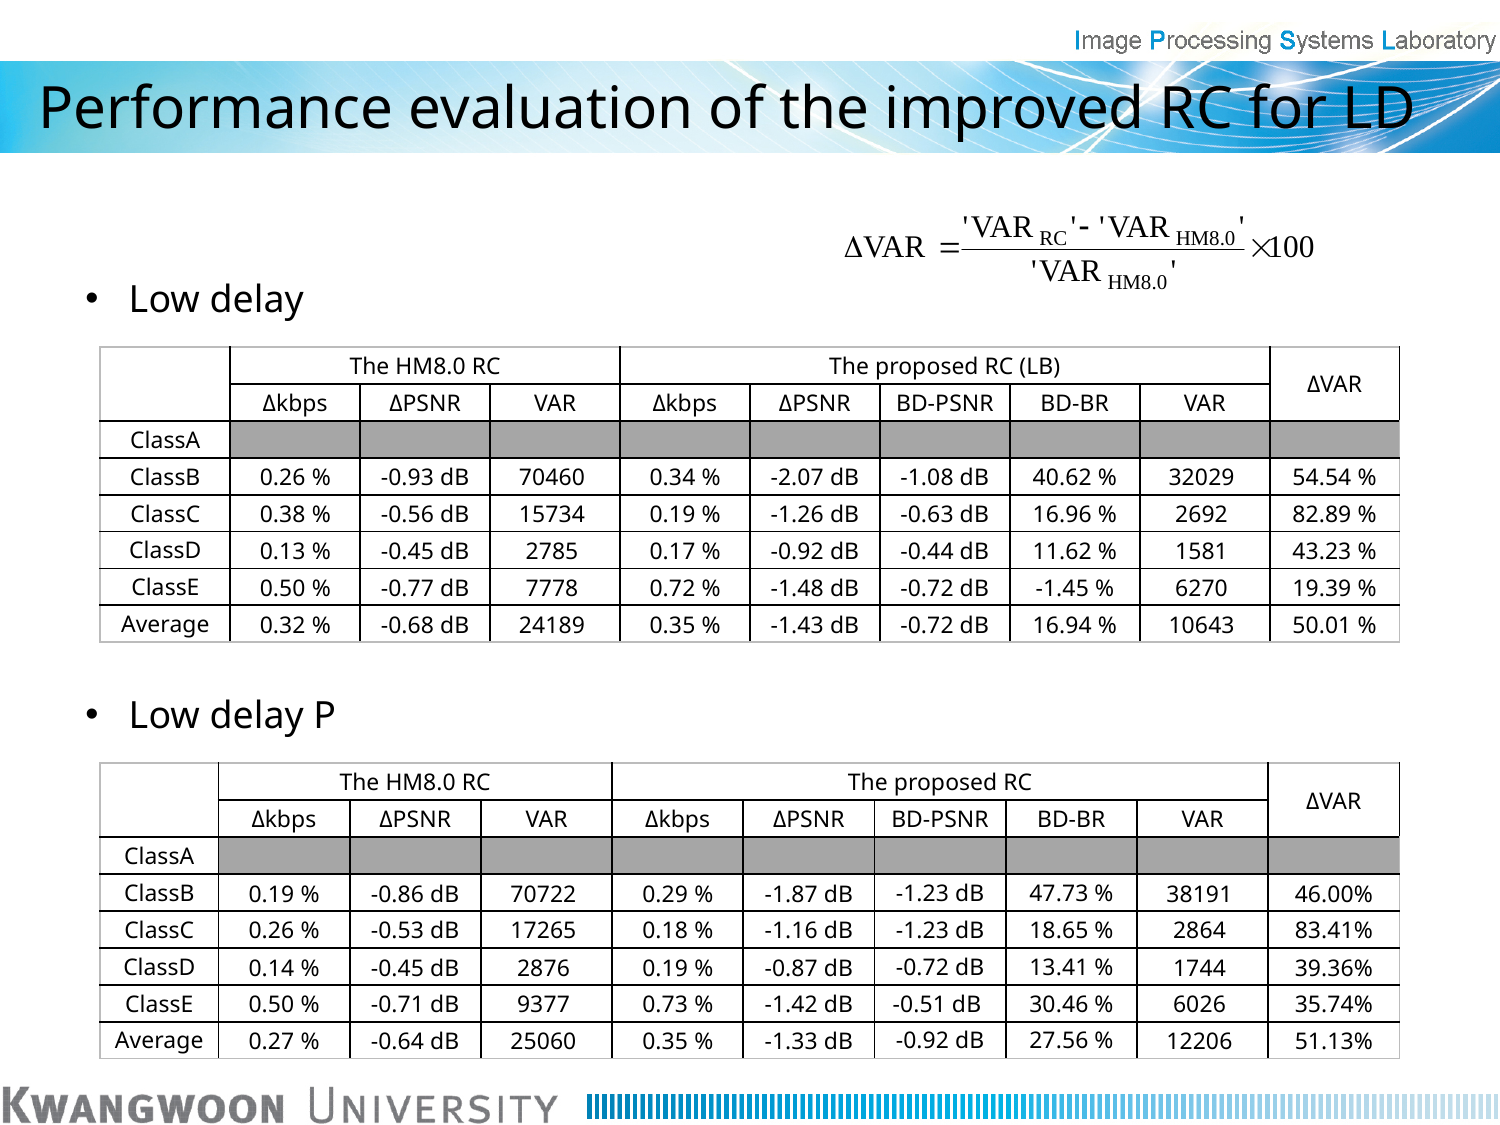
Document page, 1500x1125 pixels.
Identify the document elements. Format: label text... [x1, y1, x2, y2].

table_cell -0.72 dB [881, 569, 1009, 604]
table_cell -1.08 dB [881, 459, 1009, 494]
table_cell ΔPSNR [751, 385, 879, 420]
table_cell ClassD [101, 949, 218, 984]
table_cell VAR [482, 801, 611, 836]
table_cell 16.96 % [1011, 496, 1139, 531]
table_cell [1271, 422, 1399, 457]
table_cell 18.65 % [1007, 912, 1136, 947]
table_cell 0.18 % [613, 912, 742, 947]
table_cell 40.62 % [1011, 459, 1139, 494]
table_cell -0.86 dB [351, 875, 480, 910]
table_cell -0.72 dB [881, 606, 1009, 641]
table_header [101, 348, 229, 420]
table_cell 16.94 % [1011, 606, 1139, 641]
text_box Low delay P [70, 683, 1425, 776]
table_cell Δkbps [219, 801, 349, 836]
table_cell 0.19 % [613, 949, 742, 984]
table_cell Δkbps [613, 801, 742, 836]
list Low delay [70, 266, 1426, 383]
table_cell Average [101, 1023, 218, 1058]
table_cell -0.72 dB [875, 949, 1005, 984]
table_cell -0.44 dB [881, 532, 1009, 568]
table_cell 0.14 % [219, 949, 349, 984]
table_cell BD-BR [1011, 385, 1139, 420]
table_cell [1011, 422, 1139, 457]
table_cell 0.50 % [219, 986, 349, 1021]
table_cell 82.89 % [1271, 496, 1399, 531]
table_cell ΔPSNR [361, 385, 489, 420]
table_header ΔVAR [1269, 776, 1399, 836]
table_cell 0.32 % [231, 606, 359, 641]
table_cell Δkbps [231, 385, 359, 420]
table_cell 19.39 % [1271, 569, 1399, 604]
table_cell -1.23 dB [875, 875, 1005, 910]
table_cell 0.19 % [621, 496, 749, 531]
table_cell -1.43 dB [751, 606, 879, 641]
table_cell 27.56 % [1007, 1023, 1136, 1058]
table_cell -0.53 dB [351, 912, 480, 947]
table_cell 24189 [491, 606, 619, 641]
picture [0, 0, 1500, 1125]
table_cell -0.92 dB [875, 1023, 1005, 1058]
table_cell -0.92 dB [751, 532, 879, 568]
table_cell 32029 [1141, 459, 1269, 494]
table_cell [744, 838, 874, 873]
table_header The proposed RC [613, 776, 1267, 799]
table_cell 0.26 % [219, 912, 349, 947]
table_cell -1.33 dB [744, 1023, 874, 1058]
table_cell 0.35 % [613, 1023, 742, 1058]
table_cell -0.68 dB [361, 606, 489, 641]
table_cell 30.46 % [1007, 986, 1136, 1021]
table_cell BD-PSNR [881, 385, 1009, 420]
table_cell -0.71 dB [351, 986, 480, 1021]
table_cell BD-BR [1007, 801, 1136, 836]
table_cell ClassA [101, 422, 229, 457]
table_header ΔVAR [1271, 348, 1399, 420]
table_cell 54.54 % [1271, 459, 1399, 494]
table_cell -0.56 dB [361, 496, 489, 531]
table_cell 0.72 % [621, 569, 749, 604]
table_header The HM8.0 RC [231, 348, 619, 383]
table_cell 39.36% [1269, 949, 1399, 984]
table_cell 51.13% [1269, 1023, 1399, 1058]
table_cell -0.63 dB [881, 496, 1009, 531]
table_cell 2864 [1138, 912, 1267, 947]
table_cell VAR [1138, 801, 1267, 836]
table_cell [1007, 838, 1136, 873]
table_cell -0.51 dB [875, 986, 1005, 1021]
table_cell ClassE [101, 986, 218, 1021]
table_cell Δkbps [621, 385, 749, 420]
table_cell -0.87 dB [744, 949, 874, 984]
table_header The proposed RC (LB) [621, 348, 1269, 383]
table_cell 1581 [1141, 532, 1269, 568]
table_cell ClassC [101, 496, 229, 531]
table_cell [491, 422, 619, 457]
table_cell -1.48 dB [751, 569, 879, 604]
table_cell 47.73 % [1007, 875, 1136, 910]
table_cell 2692 [1141, 496, 1269, 531]
table_cell -1.45 % [1011, 569, 1139, 604]
table_cell 25060 [482, 1023, 611, 1058]
table_cell [1141, 422, 1269, 457]
table_cell 0.13 % [231, 532, 359, 568]
table_cell 83.41% [1269, 912, 1399, 947]
table_cell -0.77 dB [361, 569, 489, 604]
table_cell ClassA [101, 838, 218, 873]
table_header The HM8.0 RC [219, 776, 611, 799]
table_cell -1.26 dB [751, 496, 879, 531]
table_cell Average [101, 606, 229, 641]
table_cell 17265 [482, 912, 611, 947]
table_cell -2.07 dB [751, 459, 879, 494]
table_cell 7778 [491, 569, 619, 604]
table_cell ClassD [101, 532, 229, 568]
table_cell -1.23 dB [875, 912, 1005, 947]
table_cell ClassC [101, 912, 218, 947]
table_cell [1138, 838, 1267, 873]
table_cell [751, 422, 879, 457]
table_cell [482, 838, 611, 873]
table_cell [361, 422, 489, 457]
title Performance evaluation of the improved RC for LD [23, 58, 1471, 153]
table_cell 0.34 % [621, 459, 749, 494]
table_cell -1.87 dB [744, 875, 874, 910]
table_cell 2876 [482, 949, 611, 984]
table_cell -0.45 dB [351, 949, 480, 984]
table_cell 2785 [491, 532, 619, 568]
table_cell 0.27 % [219, 1023, 349, 1058]
table_cell [613, 838, 742, 873]
table_cell 9377 [482, 986, 611, 1021]
table_cell -1.42 dB [744, 986, 874, 1021]
table_cell 46.00% [1269, 875, 1399, 910]
table_cell [1269, 838, 1399, 873]
table_cell 1744 [1138, 949, 1267, 984]
table_cell 6270 [1141, 569, 1269, 604]
table_cell ClassE [101, 569, 229, 604]
table_cell [621, 422, 749, 457]
table_cell ΔPSNR [744, 801, 874, 836]
table_cell 0.17 % [621, 532, 749, 568]
table_cell [219, 838, 349, 873]
table_cell 43.23 % [1271, 532, 1399, 568]
table_cell 0.50 % [231, 569, 359, 604]
table_cell -1.16 dB [744, 912, 874, 947]
table_cell 50.01 % [1271, 606, 1399, 641]
table_cell -0.93 dB [361, 459, 489, 494]
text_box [840, 209, 1318, 295]
table_cell 0.35 % [621, 606, 749, 641]
table_cell VAR [491, 385, 619, 420]
table_cell 0.19 % [219, 875, 349, 910]
table_cell 15734 [491, 496, 619, 531]
table_cell 38191 [1138, 875, 1267, 910]
table_cell -0.64 dB [351, 1023, 480, 1058]
table_cell [881, 422, 1009, 457]
table_cell 12206 [1138, 1023, 1267, 1058]
table_cell 10643 [1141, 606, 1269, 641]
table_cell ΔPSNR [351, 801, 480, 836]
table_header [101, 776, 218, 836]
table_cell 70722 [482, 875, 611, 910]
table_cell 35.74% [1269, 986, 1399, 1021]
table_cell VAR [1141, 385, 1269, 420]
table_cell [351, 838, 480, 873]
table_cell [875, 838, 1005, 873]
table_cell ClassB [101, 459, 229, 494]
table_cell -0.45 dB [361, 532, 489, 568]
table_cell 0.26 % [231, 459, 359, 494]
table_cell ClassB [101, 875, 218, 910]
table_cell 70460 [491, 459, 619, 494]
table_cell 0.29 % [613, 875, 742, 910]
table_cell [231, 422, 359, 457]
table_cell 6026 [1138, 986, 1267, 1021]
table_cell 0.38 % [231, 496, 359, 531]
table_cell 11.62 % [1011, 532, 1139, 568]
table_cell 13.41 % [1007, 949, 1136, 984]
table_cell BD-PSNR [875, 801, 1005, 836]
table_cell 0.73 % [613, 986, 742, 1021]
